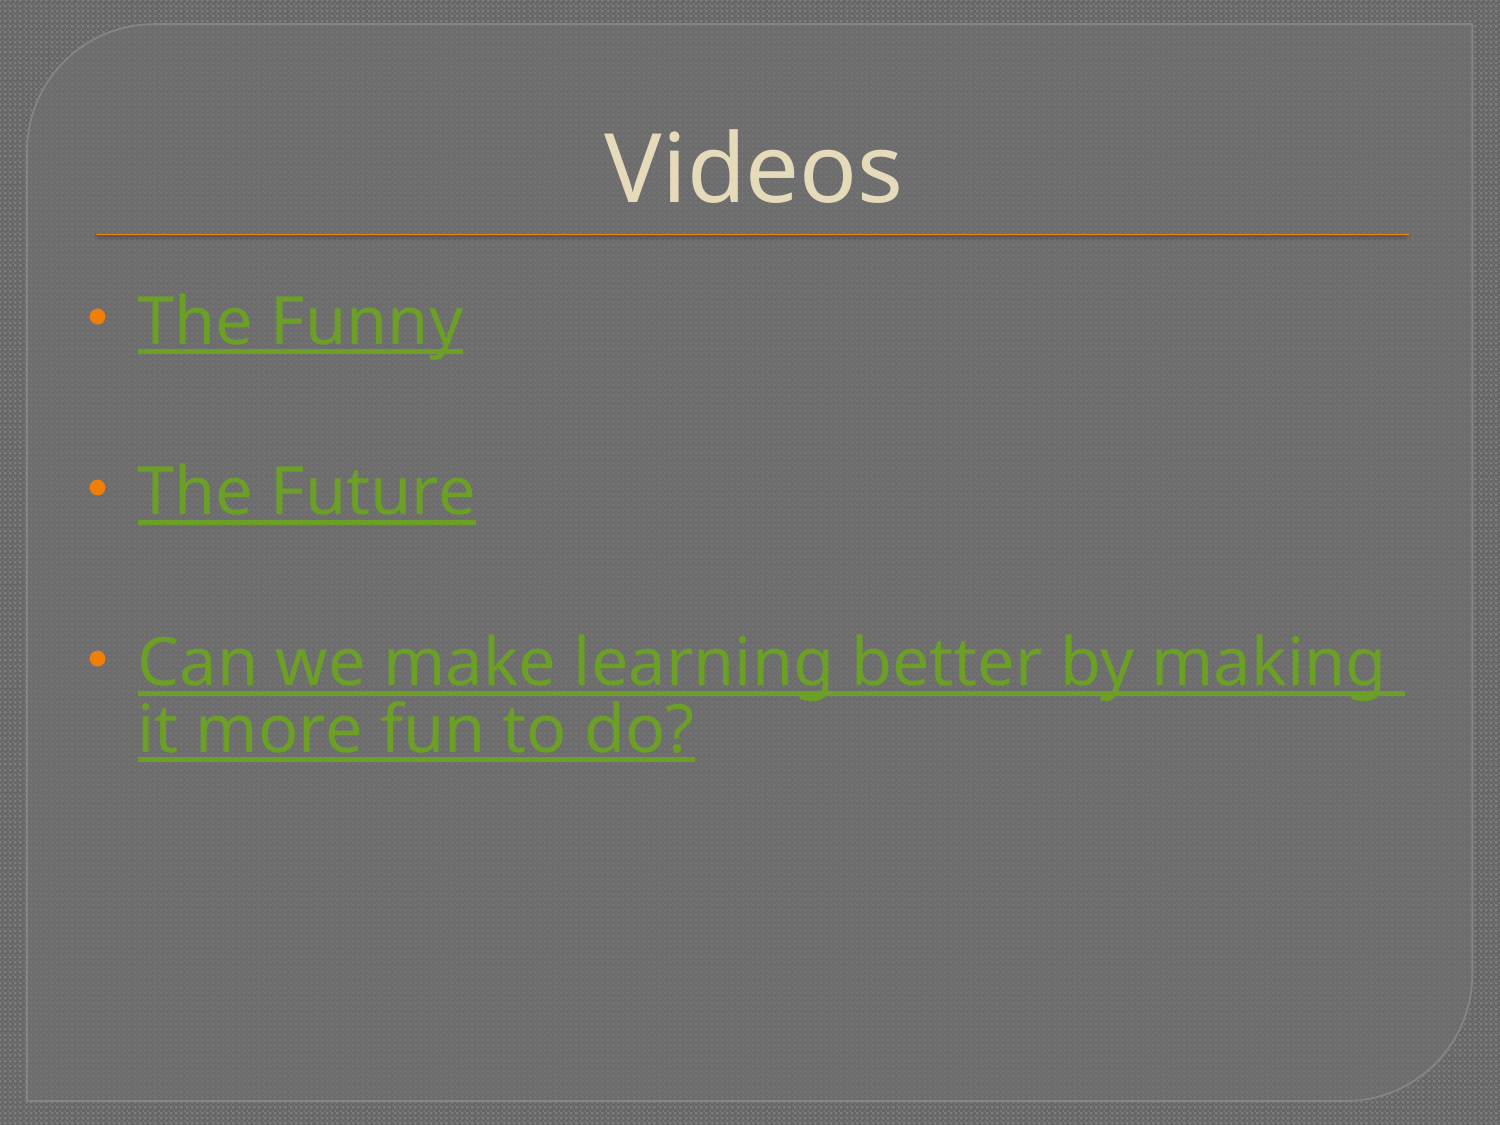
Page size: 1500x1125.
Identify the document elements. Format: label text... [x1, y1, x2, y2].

list The Funny The Future Can we make learning better by making it more fun to do? [75, 270, 1425, 1013]
title Videos [75, 41, 1425, 230]
